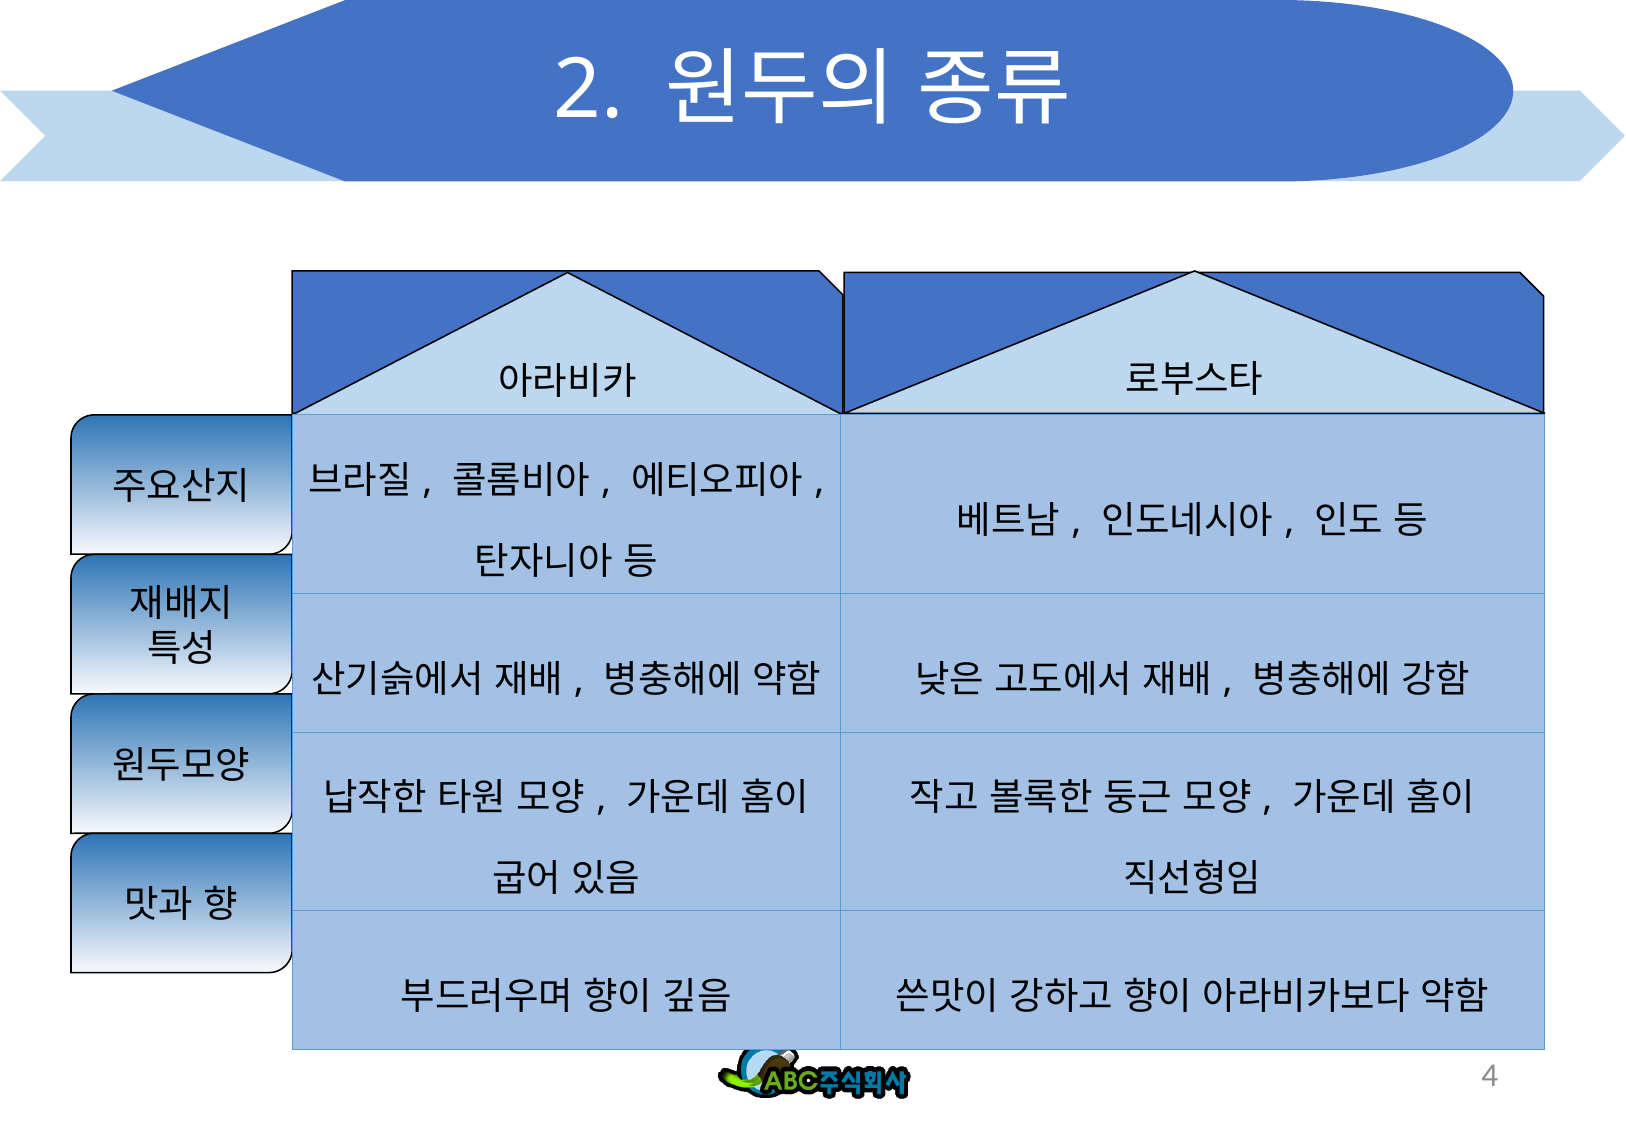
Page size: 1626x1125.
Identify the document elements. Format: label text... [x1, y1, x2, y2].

table_cell 산기슭에서 재배, 병충해에 약함 [293, 594, 840, 732]
slide_number 4 [1147, 1050, 1514, 1103]
text_box [843, 271, 1189, 412]
table_cell 부드러우며 향이 깊음 [293, 911, 840, 1049]
text_box 맛과 향 [69, 832, 292, 974]
text_box 로부스타 [843, 269, 1546, 415]
text_box 원두모양 [69, 692, 292, 835]
text_box [1200, 271, 1545, 411]
title 2. 원두의 종류 [0, 0, 1625, 182]
text_box [291, 269, 843, 413]
table_header 베트남, 인도네시아, 인도 등 [841, 415, 1544, 593]
table_header 브라질, 콜롬비아, 에티오피아, 탄자니아 등 [293, 415, 840, 593]
table_cell 납작한 타원 모양, 가운데 홈이 굽어 있음 [293, 733, 840, 910]
table_cell 낮은 고도에서 재배, 병충해에 강함 [841, 594, 1544, 732]
table_cell 작고 볼록한 둥근 모양, 가운데 홈이 직선형임 [841, 733, 1544, 910]
picture [709, 1050, 916, 1103]
text_box 아라비카 [291, 271, 843, 414]
table_cell 쓴맛이 강하고 향이 아라비카보다 약함 [841, 911, 1544, 1049]
text_box 재배지 특성 [69, 553, 292, 695]
text_box 주요산지 [69, 413, 292, 556]
